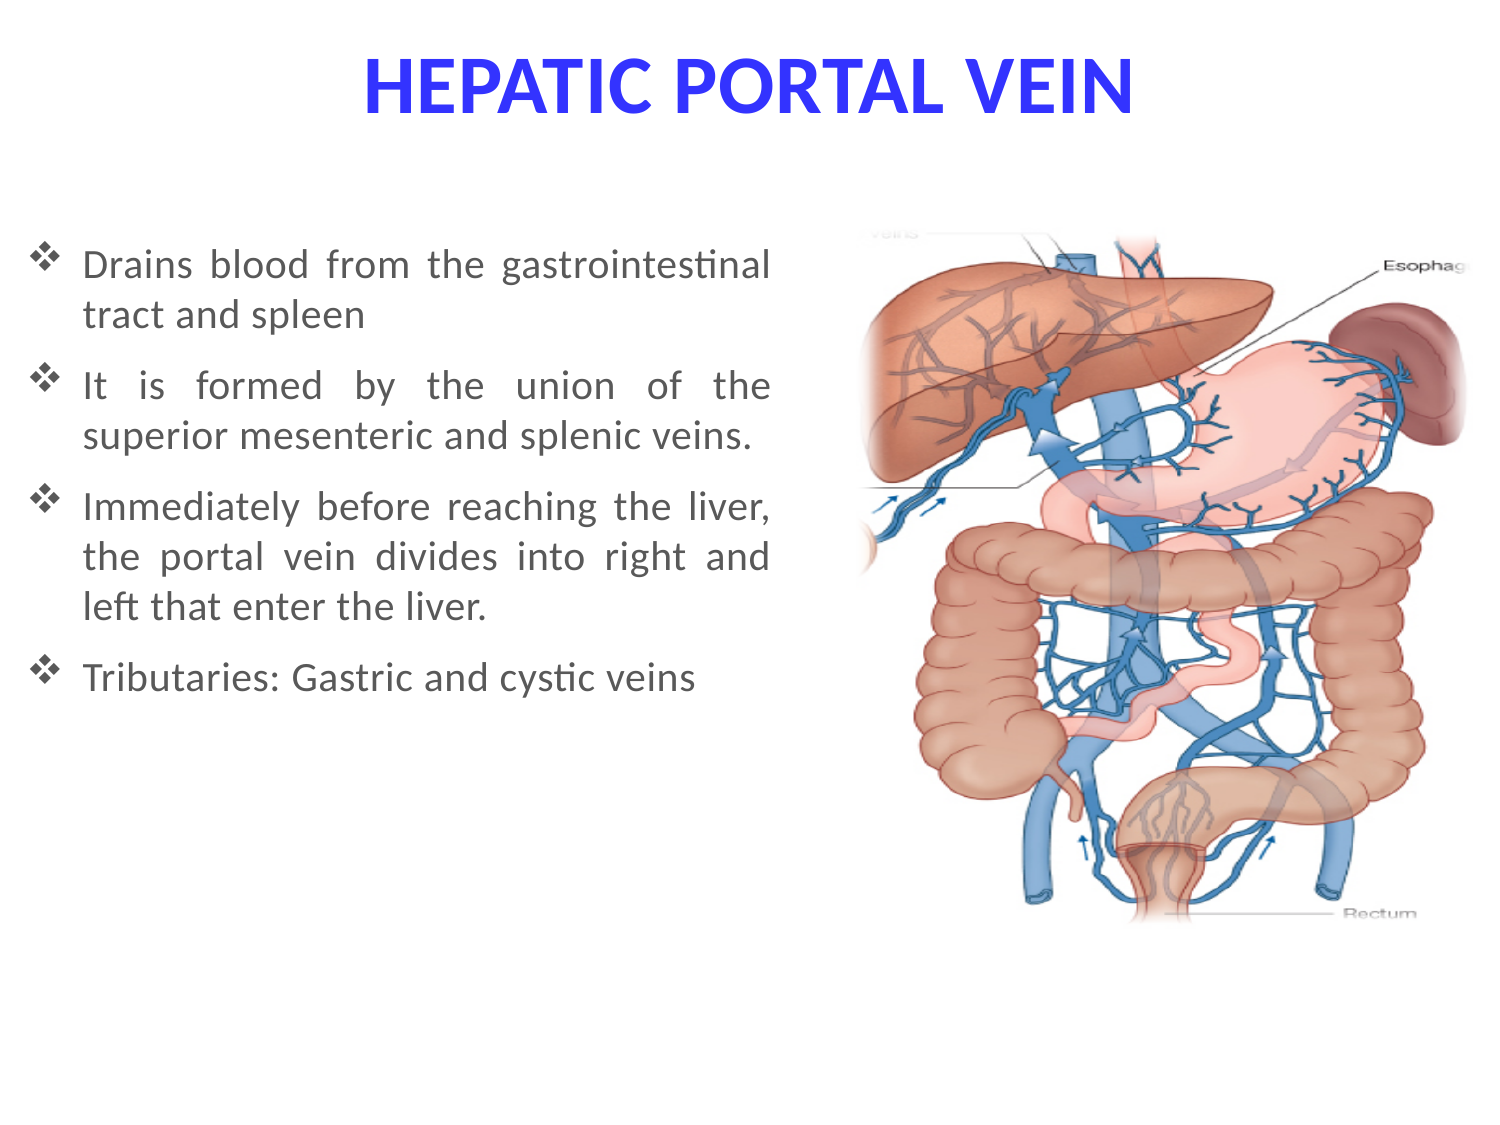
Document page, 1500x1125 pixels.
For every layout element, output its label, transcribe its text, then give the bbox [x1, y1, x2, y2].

title Hepatic Portal Vein [99, 45, 1400, 138]
list Drains blood from the gastrointestinal tract and spleen It is formed by the union of the superior mesenteric and splenic veins. Immediately before reaching the liver, the portal vein divides into right and left that enter the liver. Tributaries: Gastric and cystic veins [0, 229, 788, 963]
picture [856, 226, 1474, 929]
